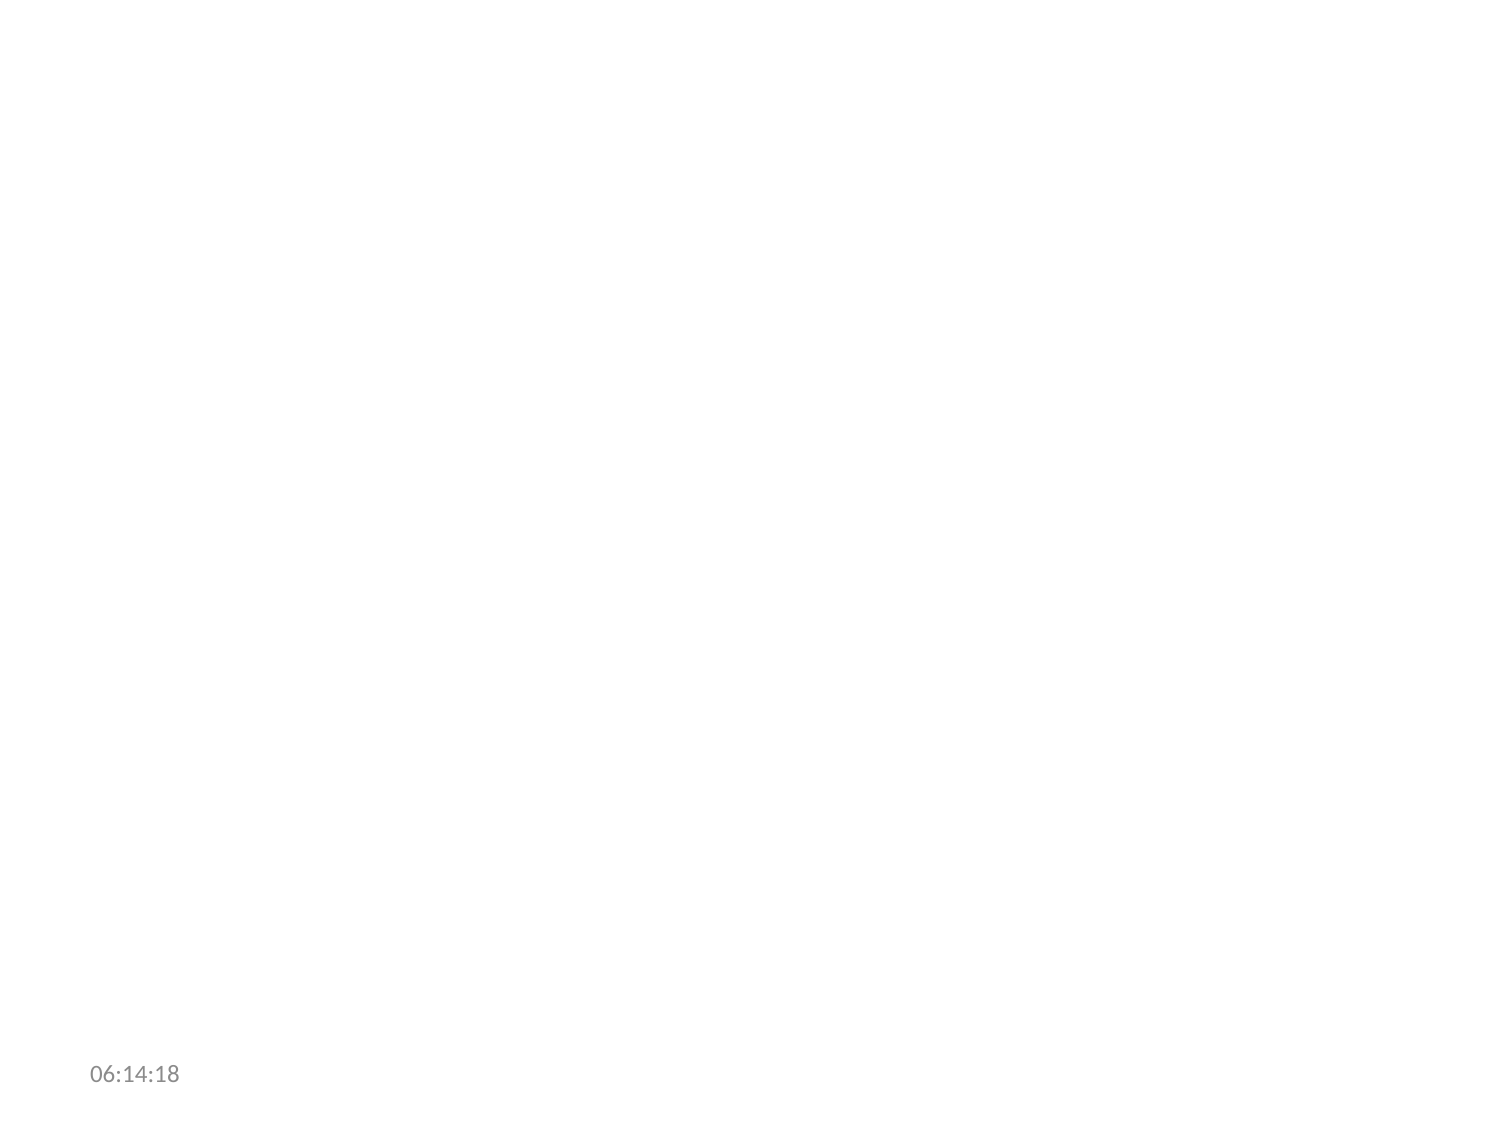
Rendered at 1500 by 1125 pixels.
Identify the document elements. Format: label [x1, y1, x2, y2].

slide_number [75, 1042, 425, 1103]
